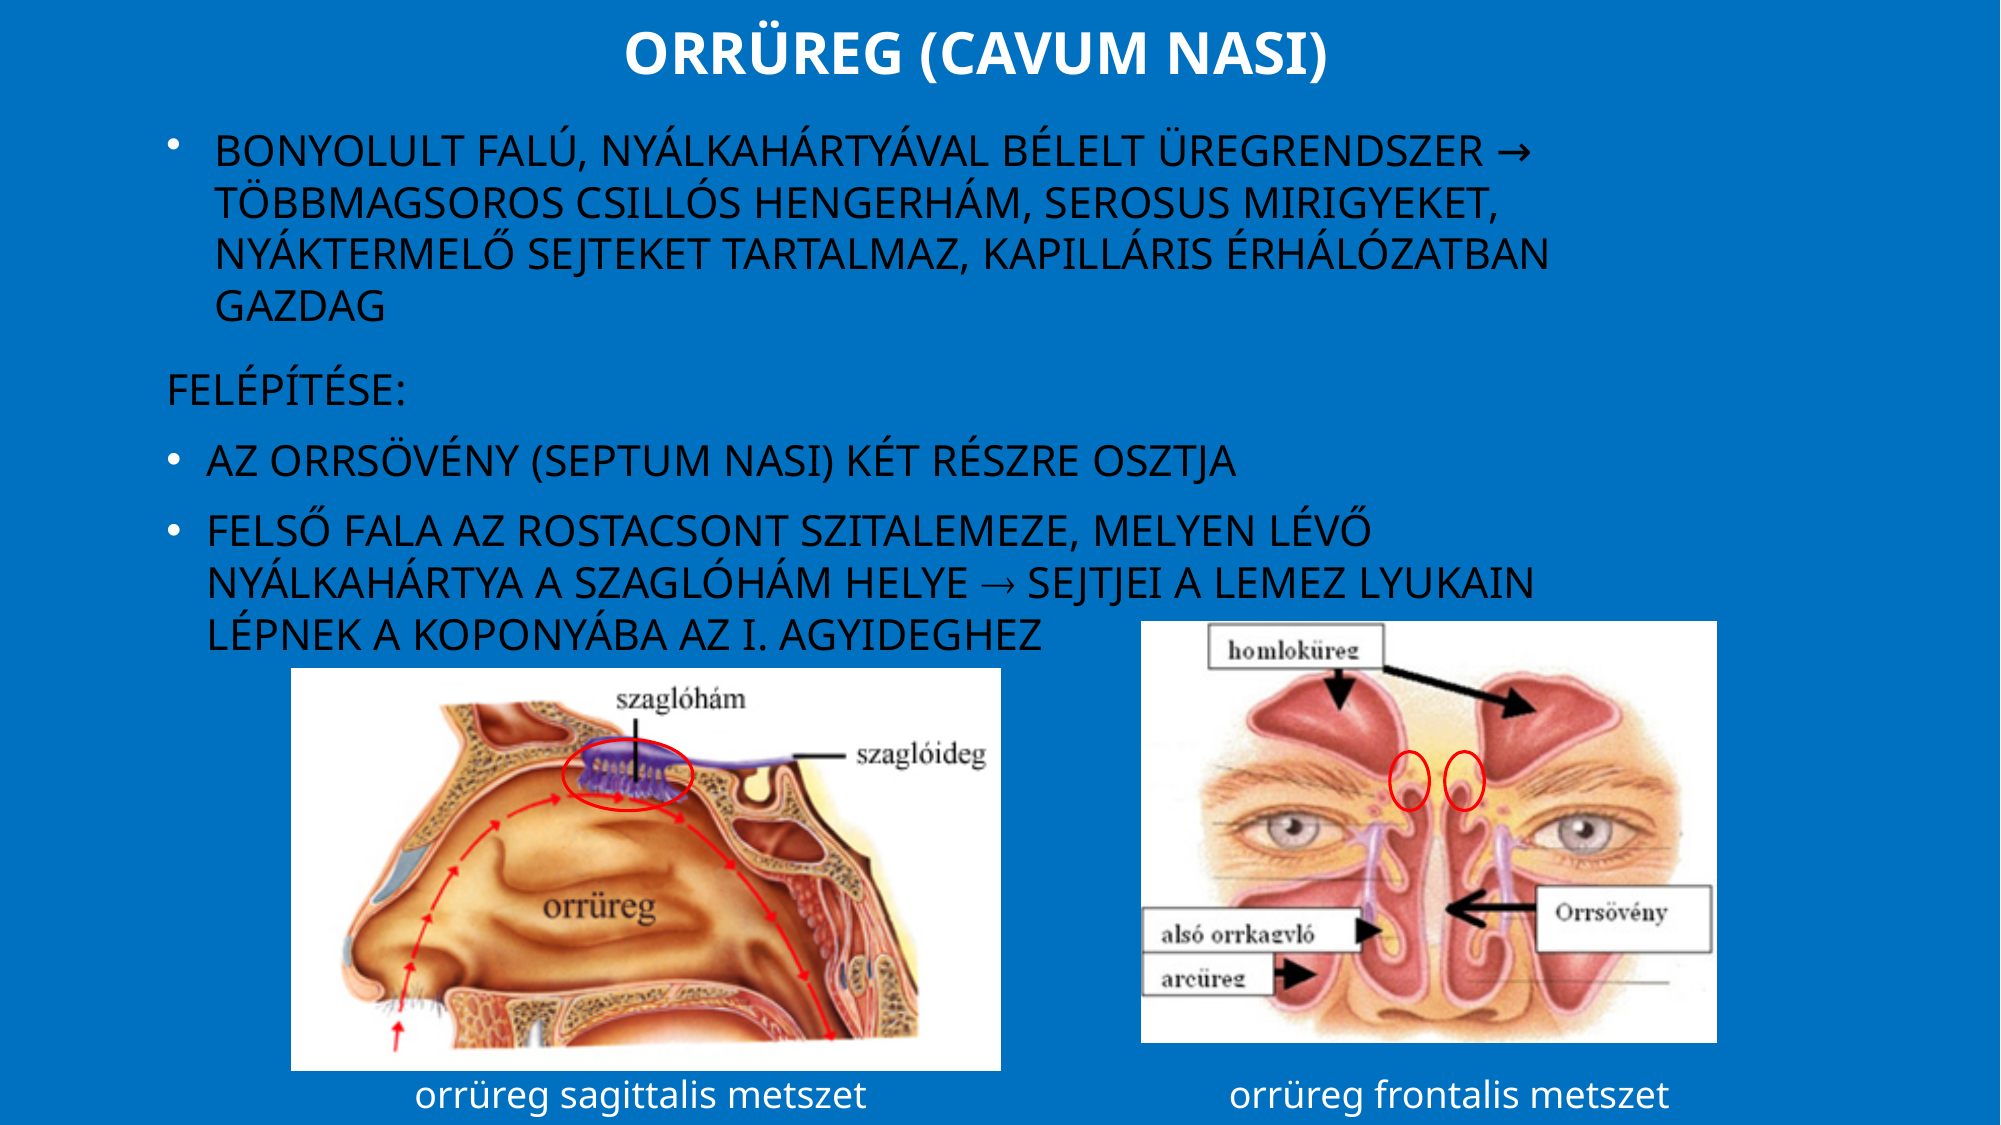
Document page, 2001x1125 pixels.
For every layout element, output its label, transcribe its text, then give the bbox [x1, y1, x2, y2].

picture [290, 668, 1001, 1071]
title Orrüreg (cavum nasi) [338, 7, 1614, 95]
picture [1141, 621, 1718, 1043]
text_box orrüreg sagittalis metszet [399, 1071, 883, 1124]
text_box orrüreg frontalis metszet [1213, 1063, 1685, 1124]
list bonyolult falú, nyálkahártyával bélelt üregrendszer → többmagsoros csillós hengerhám, serosus mirigyeket, nyáktermelő sejteket tartalmaz, kapilláris érhálózatban gazdag Felépítése: az orrsövény (septum nasi) két részre osztja felső fala az rostacsont szitalemeze, melyen lévő nyálkahártya a szaglóhám helye  sejtjei a lemez lyukain lépnek a koponyába az I. agyideghez [151, 116, 1652, 667]
